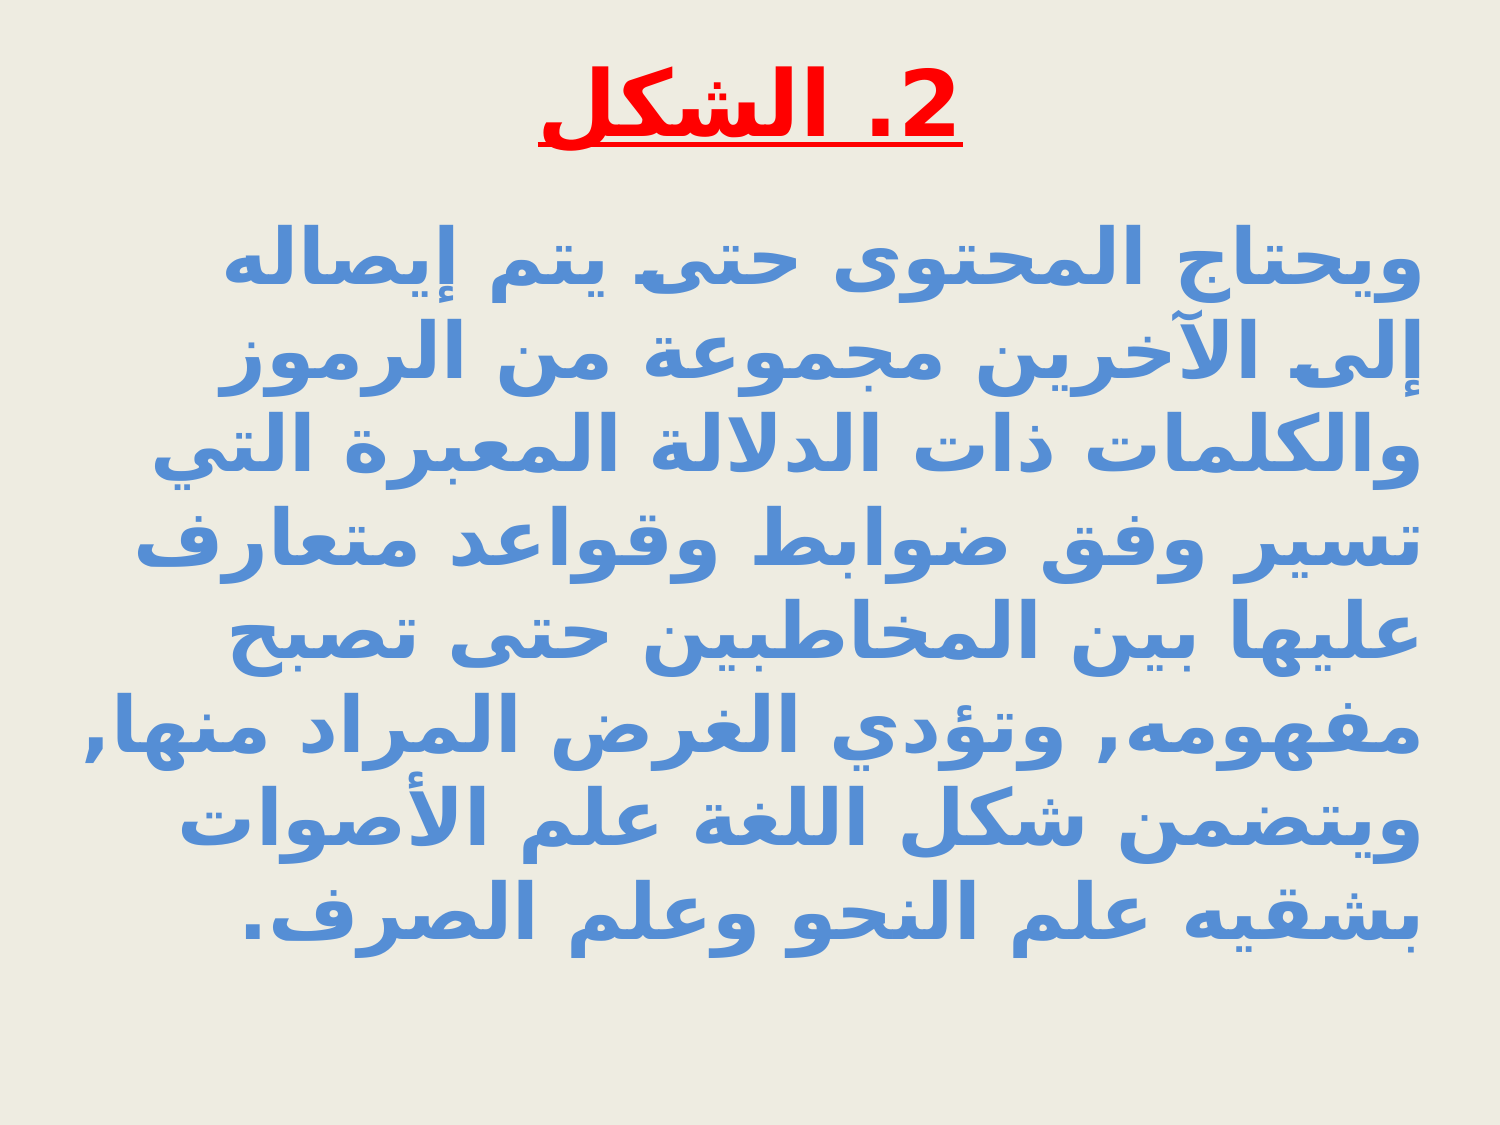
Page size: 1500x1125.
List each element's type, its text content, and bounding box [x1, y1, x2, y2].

subtitle ويحتاج المحتوى حتى يتم إيصاله إلى الآخرين مجموعة من الرموز والكلمات ذات الدلالة المعبرة التي تسير وفق ضوابط وقواعد متعارف عليها بين المخاطبين حتى تصبح مفهومه, وتؤدي الغرض المراد منها, ويتضمن شكل اللغة علم الأصوات بشقيه علم النحو وعلم الصرف. [58, 199, 1442, 1055]
title 2. الشكل [112, 35, 1388, 164]
